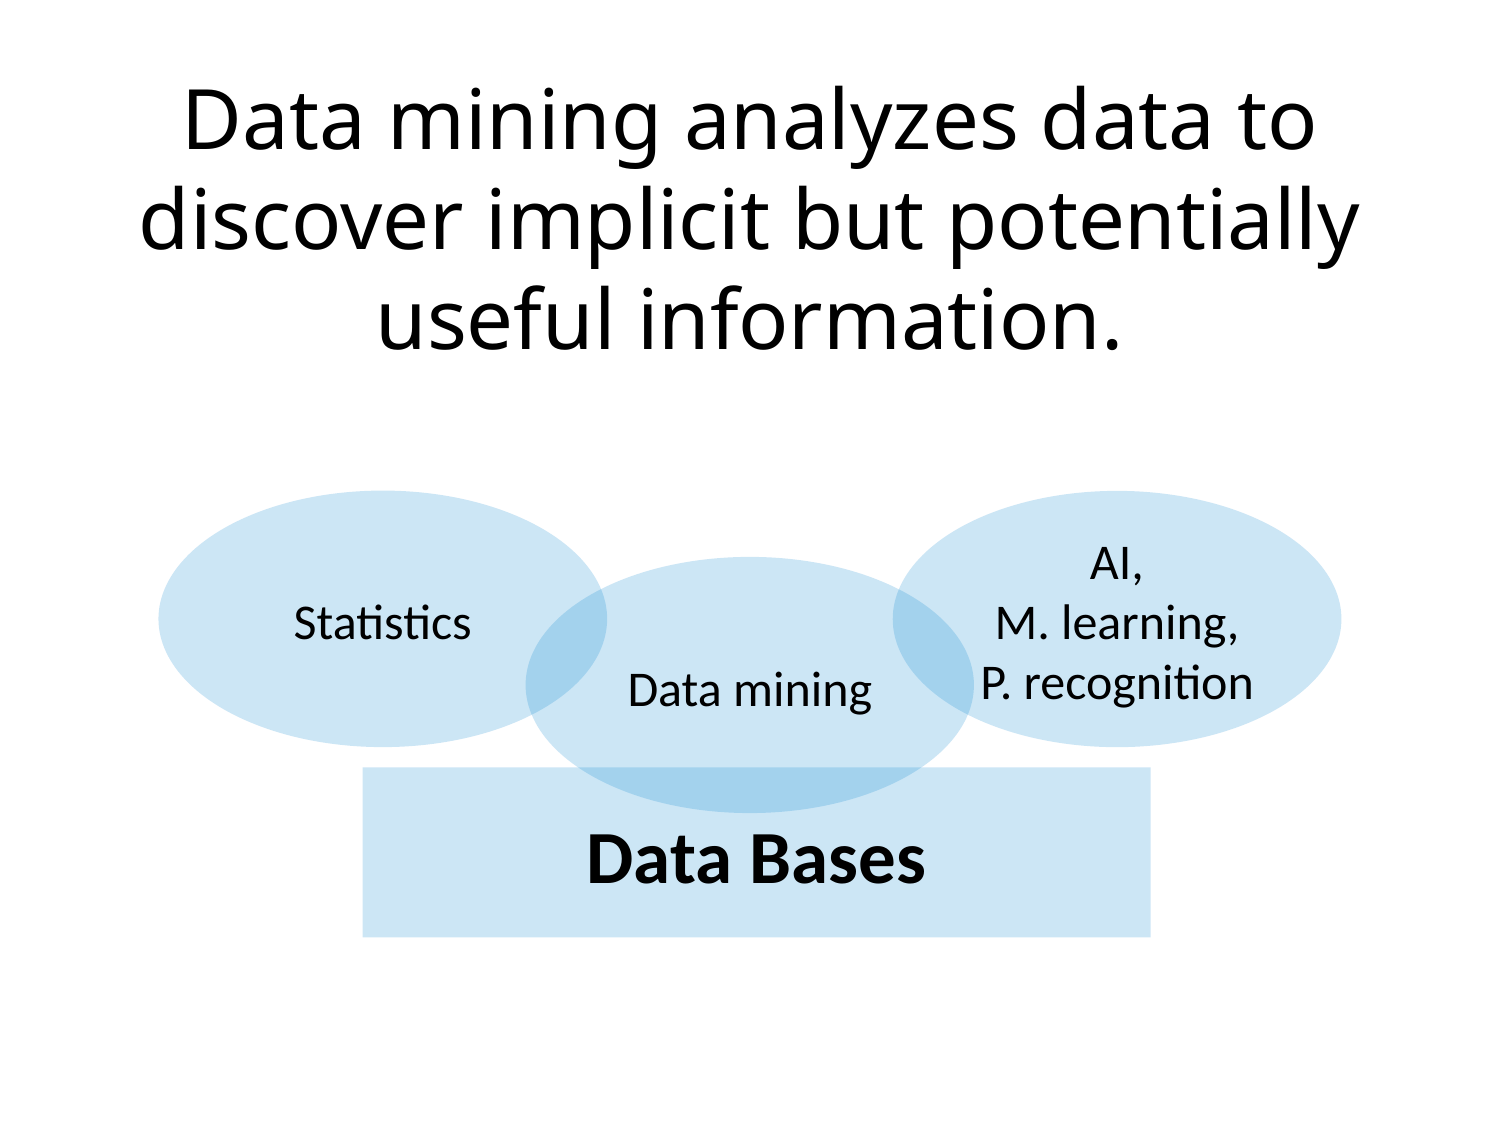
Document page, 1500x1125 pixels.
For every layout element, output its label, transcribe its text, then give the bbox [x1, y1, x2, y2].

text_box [158, 490, 1342, 938]
title Data mining analyzes data to discover implicit but potentially useful information. [75, 45, 1425, 387]
